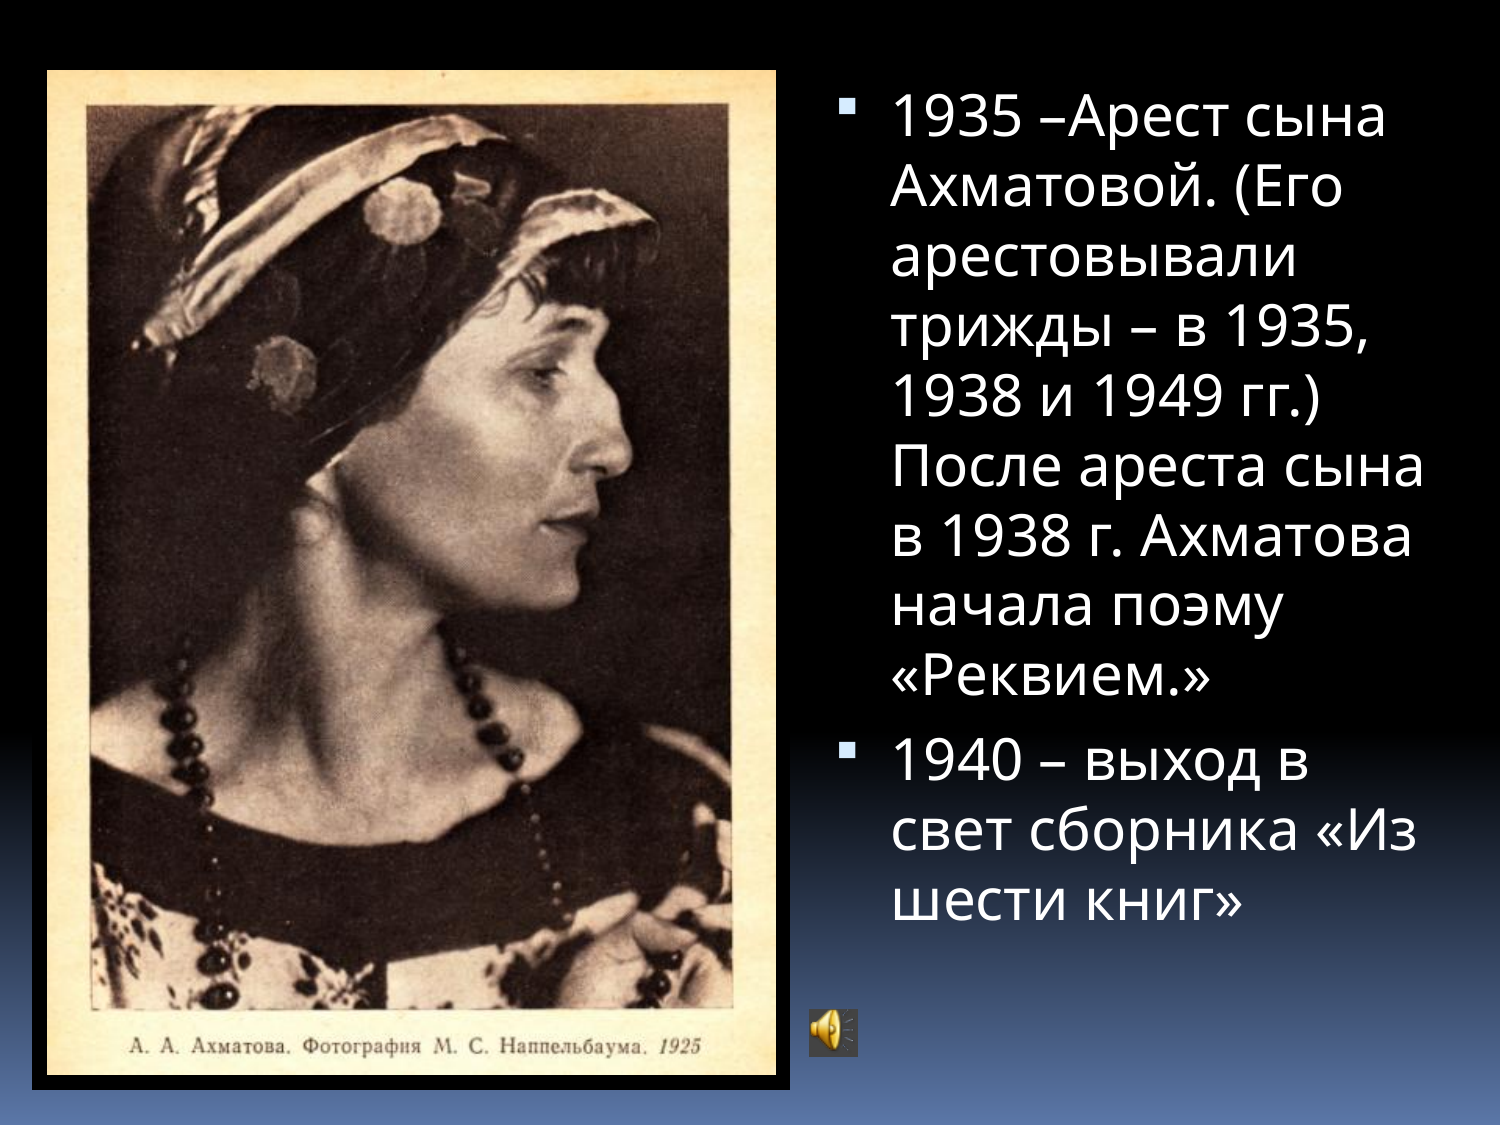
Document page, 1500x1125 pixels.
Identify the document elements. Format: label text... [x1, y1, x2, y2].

picture [808, 1007, 860, 1059]
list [46, 69, 777, 1076]
list 1935 –Арест сына Ахматовой. (Его арестовывали трижды – в 1935, 1938 и 1949 гг.) После ареста сына в 1938 г. Ахматова начала поэму «Реквием.» 1940 – выход в свет сборника «Из шести книг» [808, 70, 1454, 1067]
